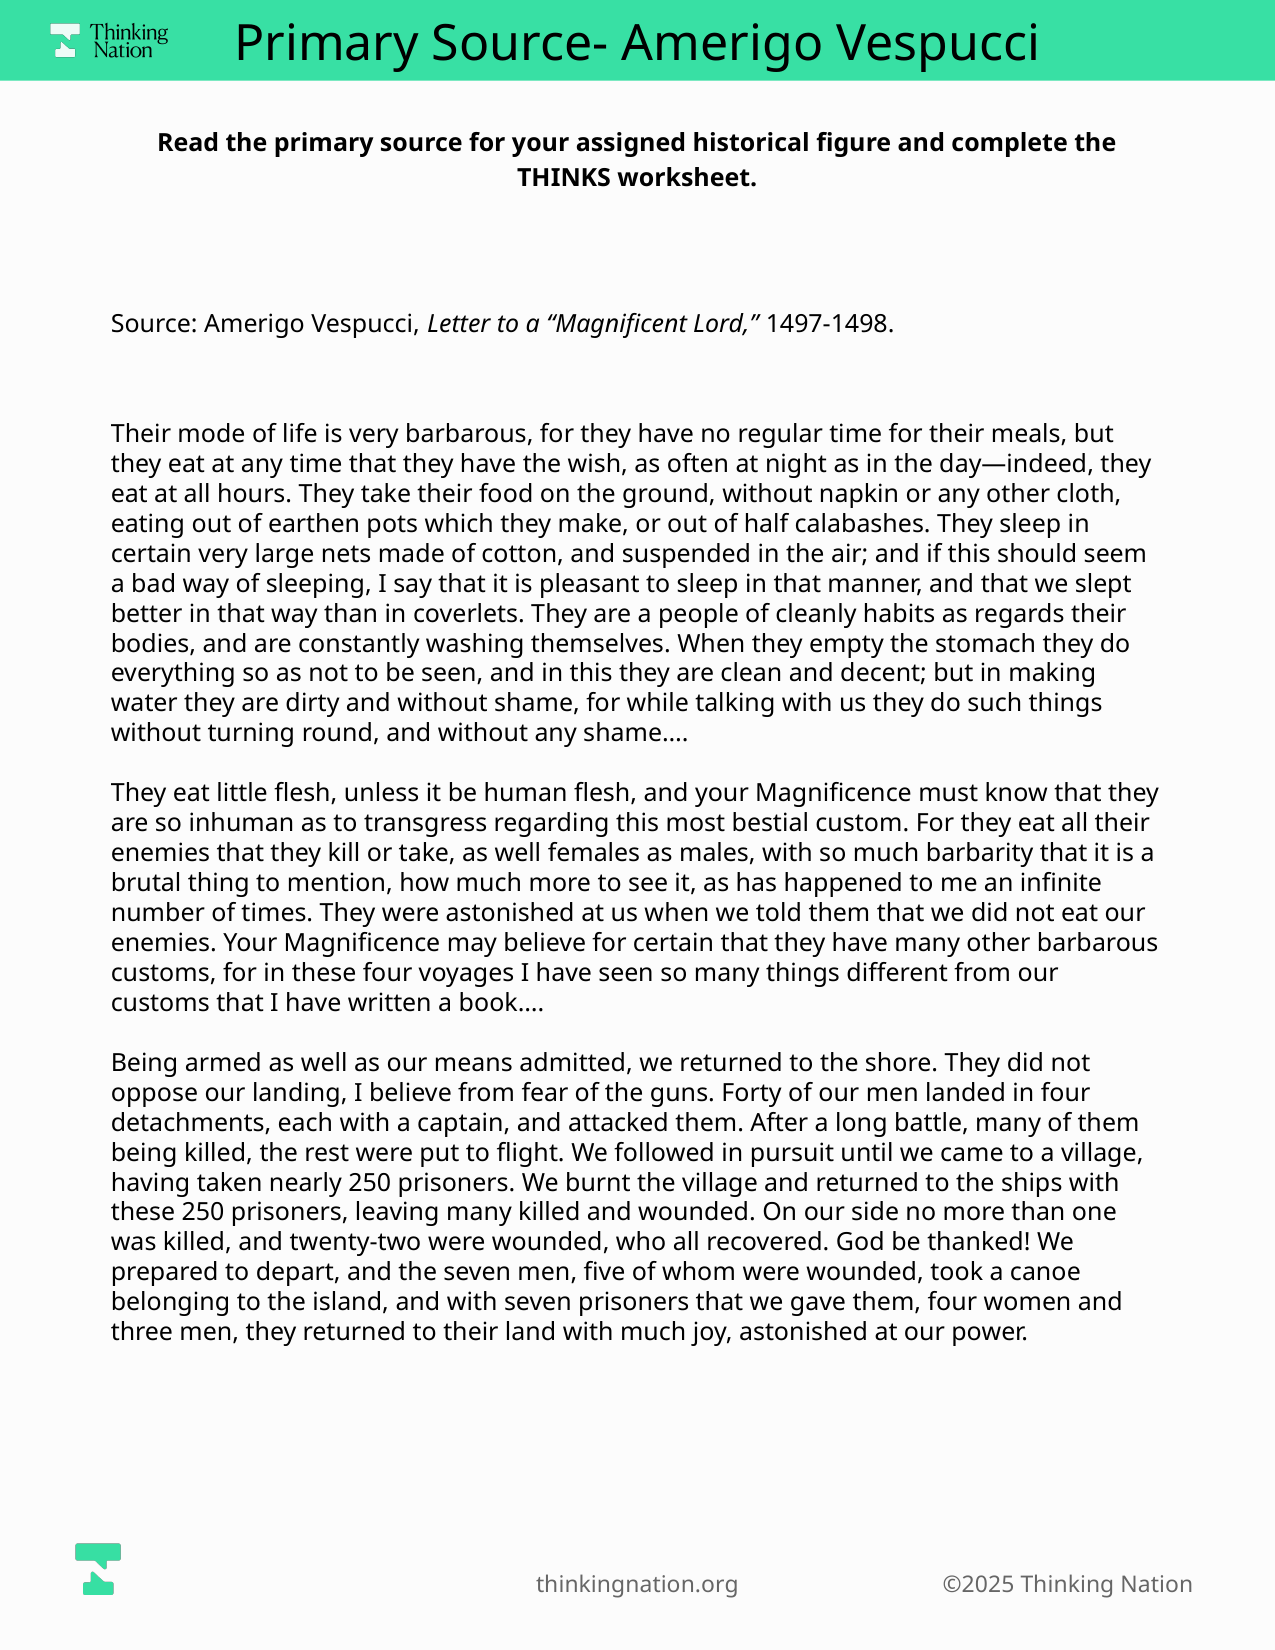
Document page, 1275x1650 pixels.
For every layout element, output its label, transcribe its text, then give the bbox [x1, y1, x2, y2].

text_box thinkingnation.org [486, 1553, 789, 1605]
picture [62, 1533, 134, 1605]
picture [36, 12, 172, 69]
text_box Source: Amerigo Vespucci, Letter to a “Magnificent Lord,” 1497-1498. Their mode of life is very barbarous, for they have no regular time for their meals, but they eat at any time that they have the wish, as often at night as in the day—indeed, they eat at all hours. They take their food on the ground, without napkin or any other cloth, eating out of earthen pots which they make, or out of half calabashes. They sleep in certain very large nets made of cotton, and suspended in the air; and if this should seem a bad way of sleeping, I say that it is pleasant to sleep in that manner, and that we slept better in that way than in coverlets. They are a people of cleanly habits as regards their bodies, and are constantly washing themselves. When they empty the stomach they do everything so as not to be seen, and in this they are clean and decent; but in making water they are dirty and without shame, for while talking with us they do such things without turning round, and without any shame…. They eat little flesh, unless it be human flesh, and your Magnificence must know that they are so inhuman as to transgress regarding this most bestial custom. For they eat all their enemies that they kill or take, as well females as males, with so much barbarity that it is a brutal thing to mention, how much more to see it, as has happened to me an infinite number of times. They were astonished at us when we told them that we did not eat our enemies. Your Magnificence may believe for certain that they have many other barbarous customs, for in these four voyages I have seen so many things different from our customs that I have written a book…. Being armed as well as our means admitted, we returned to the shore. They did not oppose our landing, I believe from fear of the guns. Forty of our men landed in four detachments, each with a captain, and attacked them. After a long battle, many of them being killed, the rest were put to flight. We followed in pursuit until we came to a village, having taken nearly 250 prisoners. We burnt the village and returned to the ships with these 250 prisoners, leaving many killed and wounded. On our side no more than one was killed, and twenty-two were wounded, who all recovered. God be thanked! We prepared to depart, and the seven men, five of whom were wounded, took a canoe belonging to the island, and with seven prisoners that we gave them, four women and three men, they returned to their land with much joy, astonished at our power. [95, 292, 1179, 1371]
text_box ©2025 Thinking Nation [907, 1553, 1210, 1605]
text_box Read the primary source for your assigned historical figure and complete the THINKS worksheet. [97, 107, 1178, 292]
text_box Primary Source- Amerigo Vespucci [0, 0, 1275, 81]
